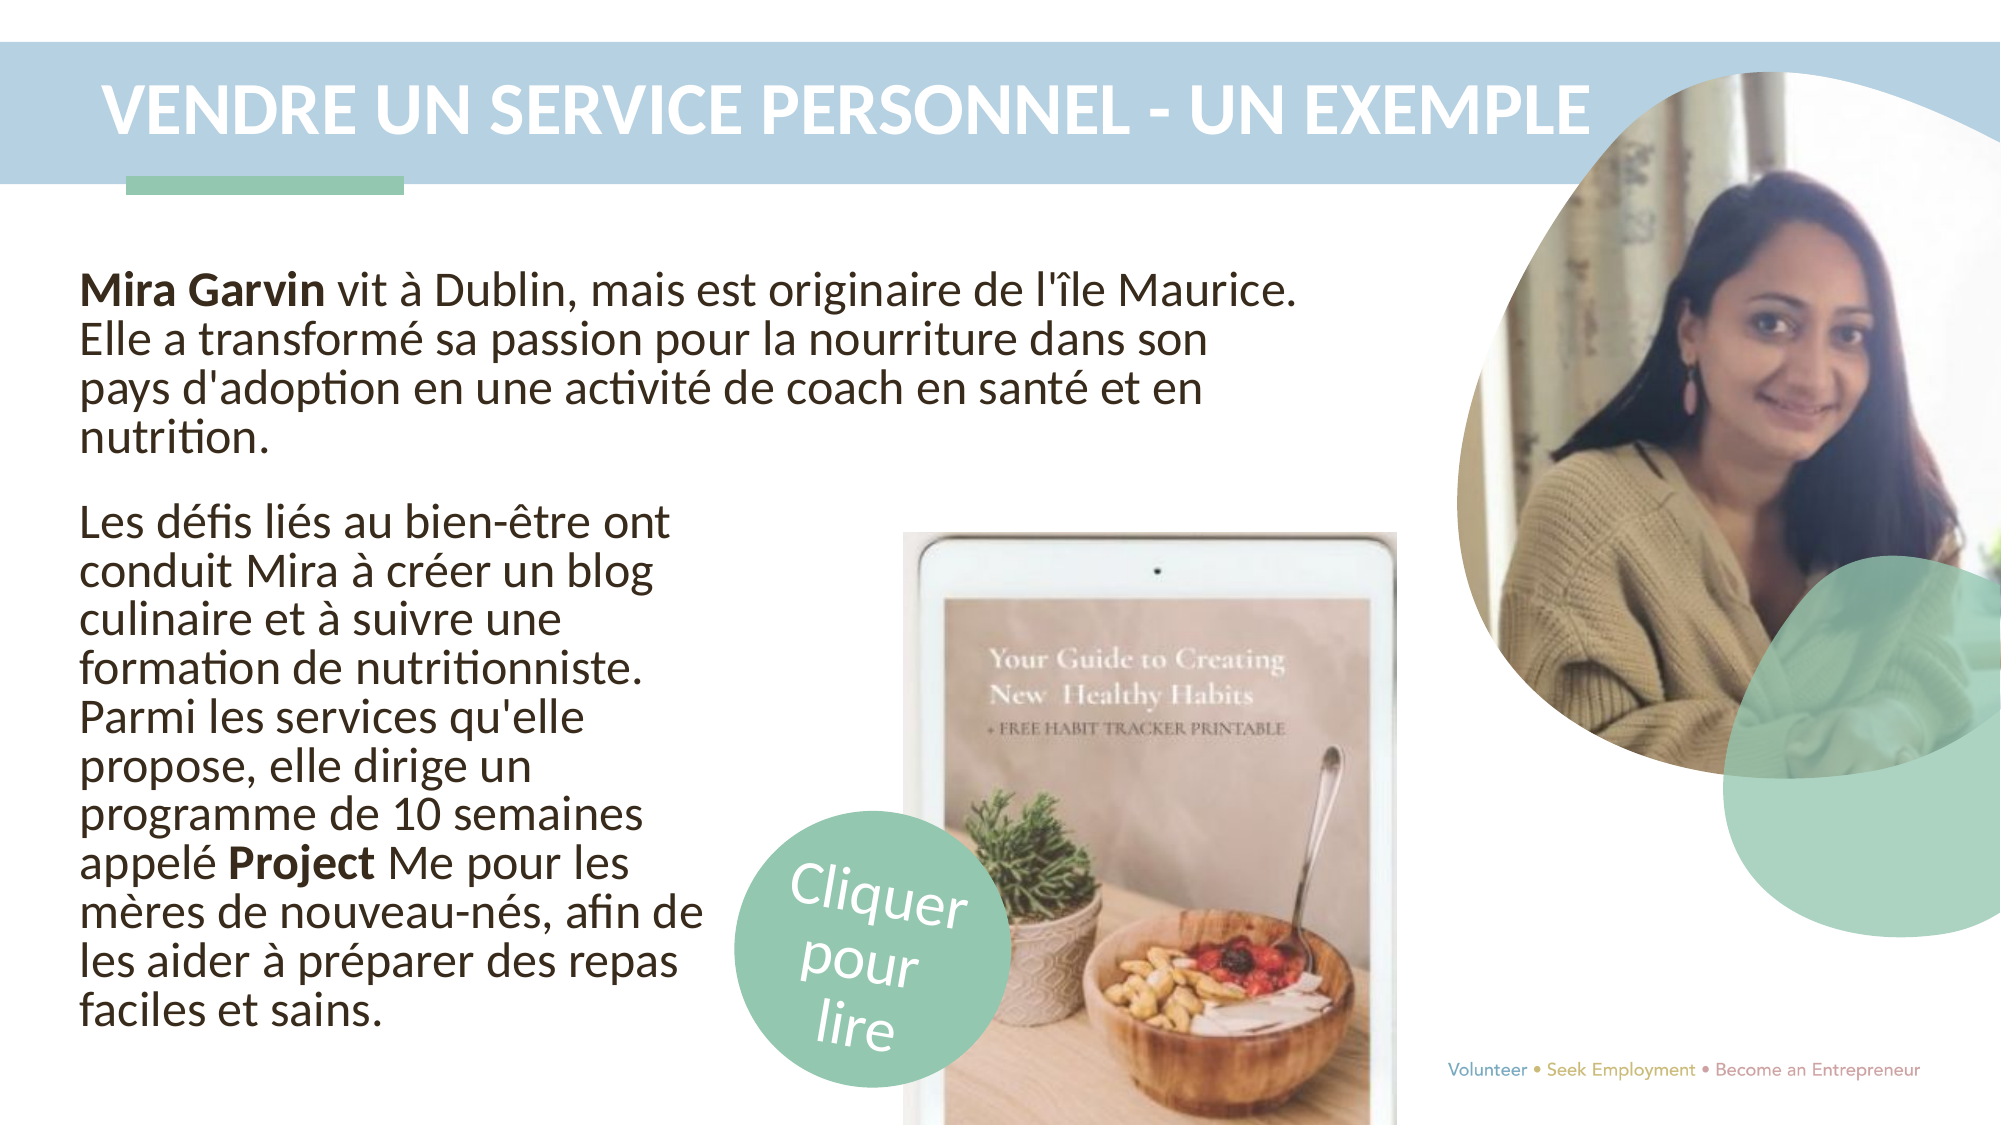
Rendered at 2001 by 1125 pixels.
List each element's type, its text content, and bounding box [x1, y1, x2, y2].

text_box [1723, 555, 2000, 938]
picture [1418, 1046, 1971, 1103]
text_box Les défis liés au bien-être ont conduit Mira à créer un blog culinaire et à suivre une formation de nutritionniste. Parmi les services qu'elle propose, elle dirige un programme de 10 semaines appelé Project Me pour les mères de nouveau-nés, afin de les aider à préparer des repas faciles et sains. [64, 491, 743, 1024]
text_box [1457, 71, 2000, 775]
picture [903, 532, 1397, 1125]
list VENDRE UN SERVICE PERSONNEL - UN EXEMPLE [86, 51, 1876, 170]
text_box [734, 810, 1012, 1088]
text_box Mira Garvin vit à Dublin, mais est originaire de l'île Maurice. Elle a transformé sa passion pour la nourriture dans son pays d'adoption en une activité de coach en santé et en nutrition. [64, 260, 1325, 810]
